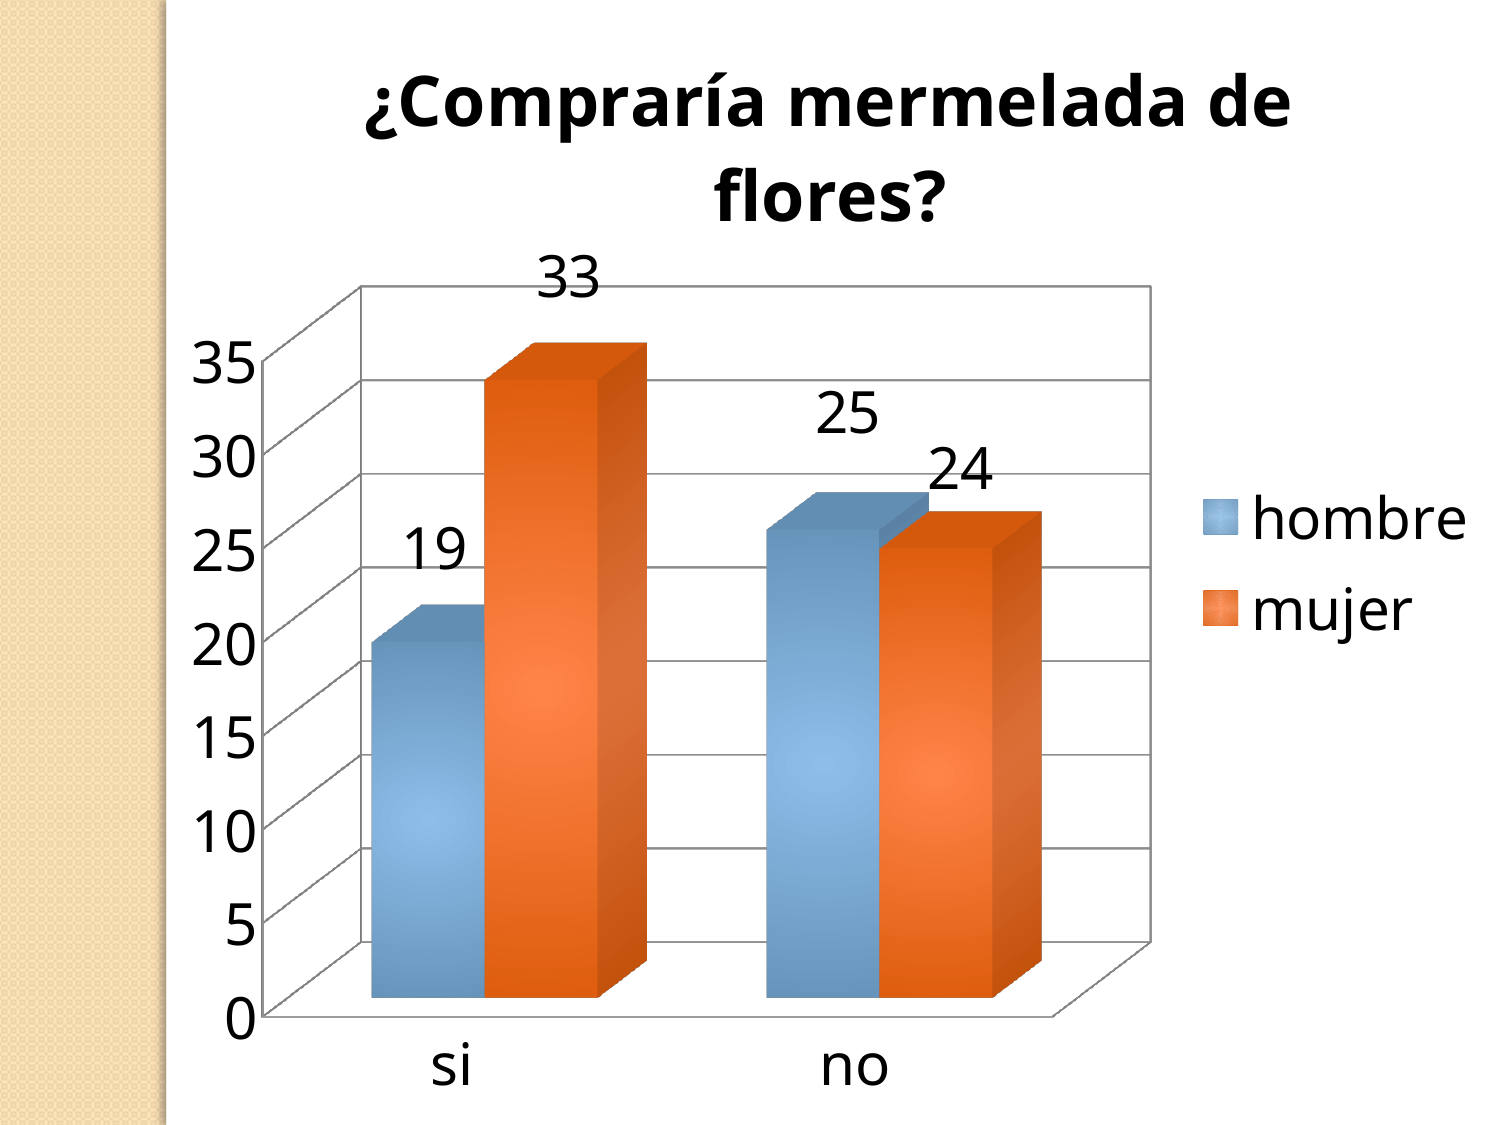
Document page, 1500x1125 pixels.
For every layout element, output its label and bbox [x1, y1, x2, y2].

chart [159, 0, 1500, 1125]
